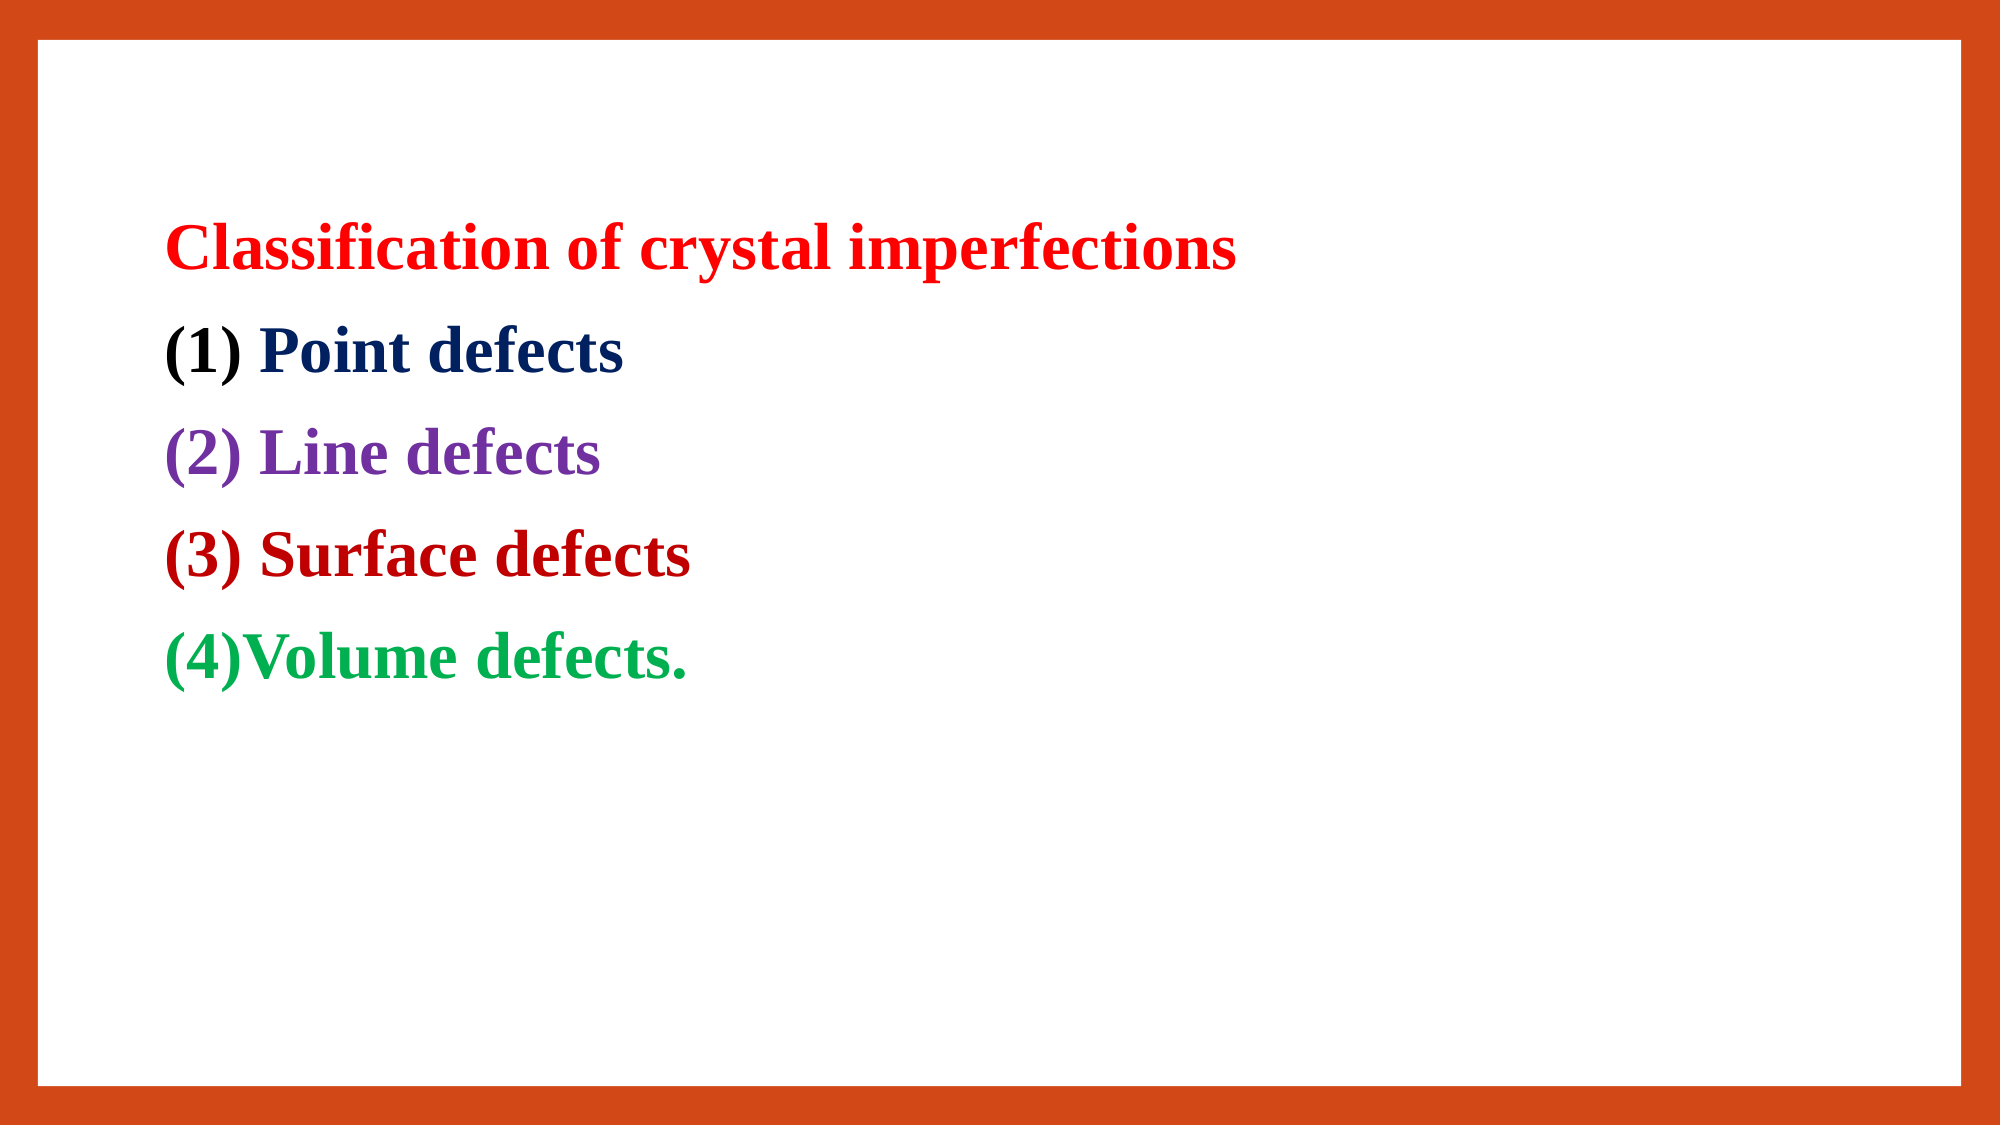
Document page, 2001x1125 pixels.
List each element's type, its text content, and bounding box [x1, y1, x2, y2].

text_box Classification of crystal imperfections Point defects Line defects Surface defects Volume defects. [149, 190, 1900, 700]
